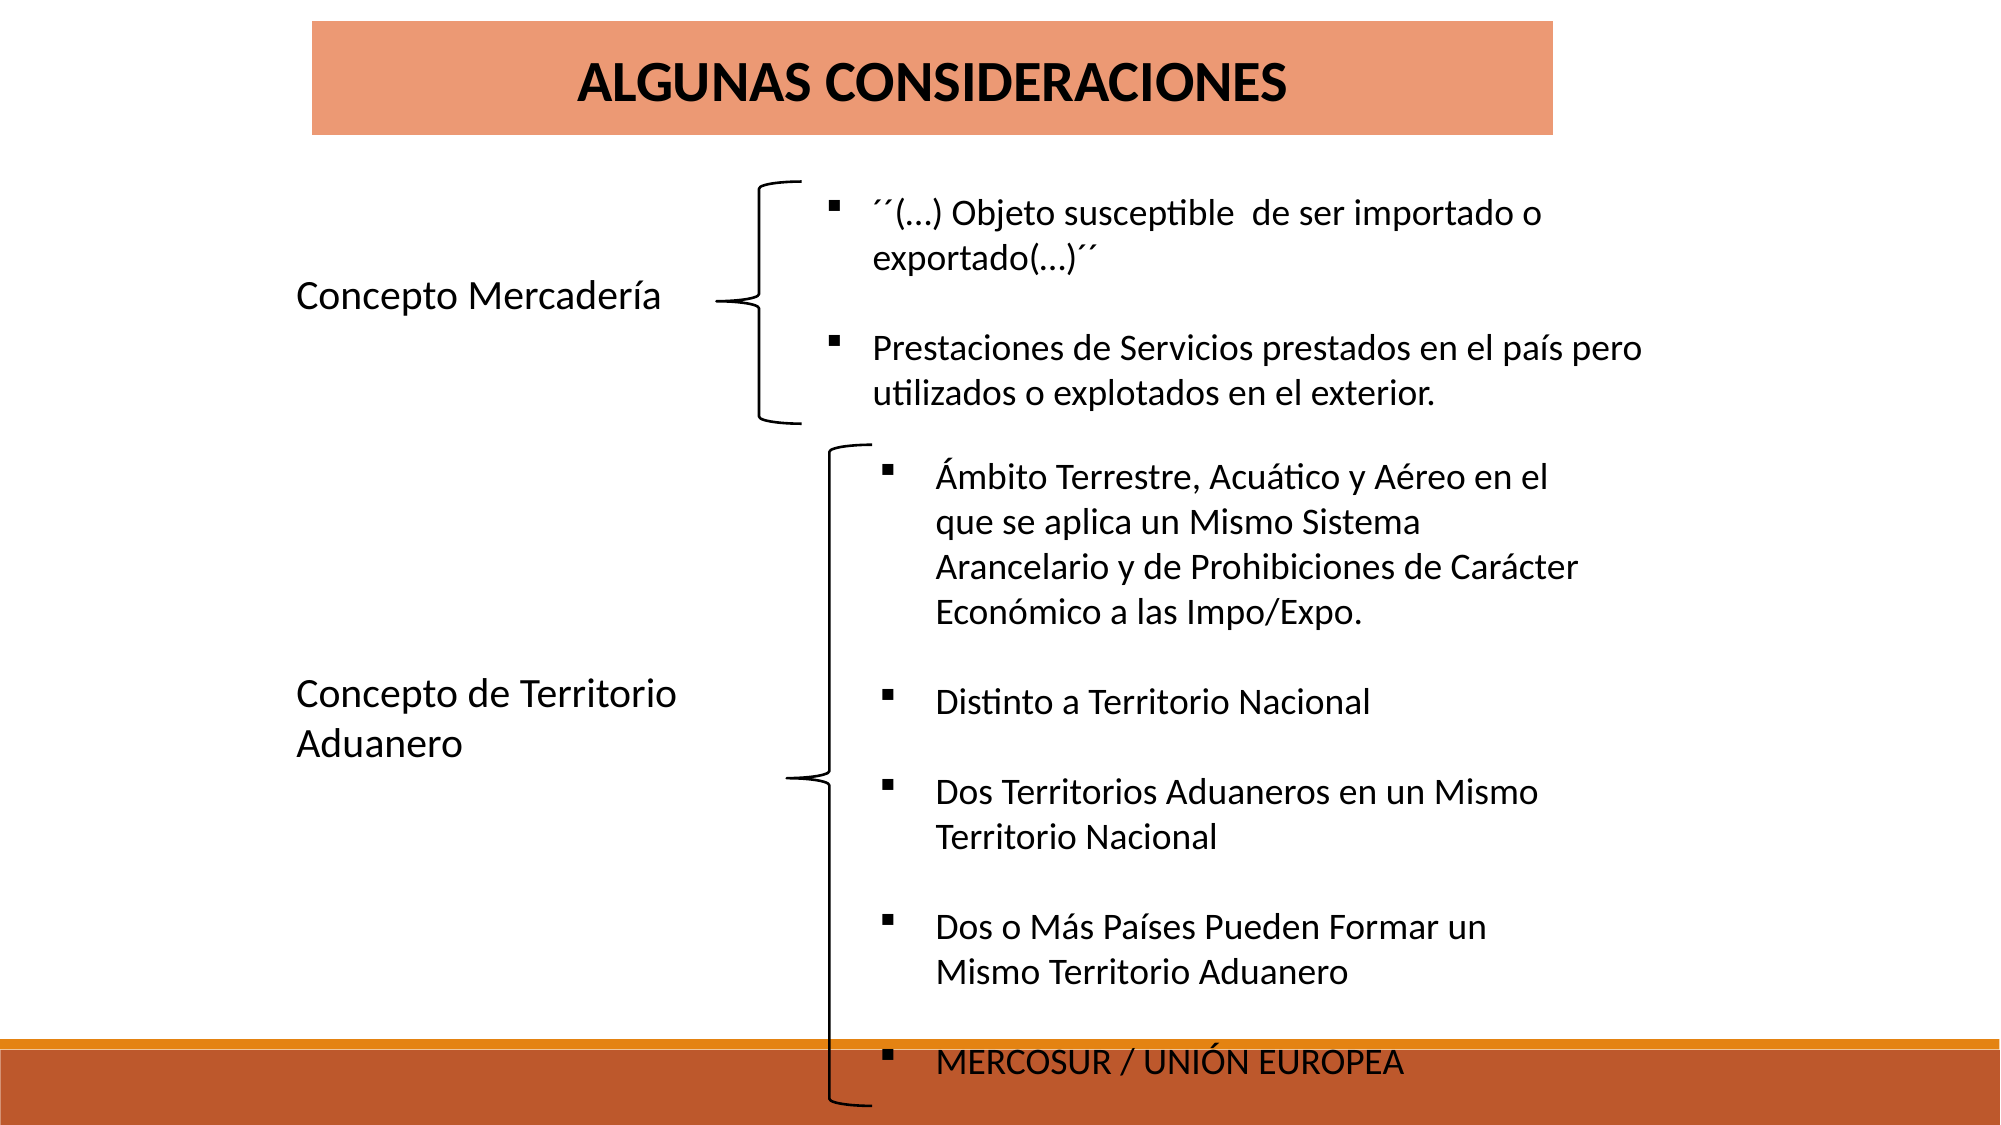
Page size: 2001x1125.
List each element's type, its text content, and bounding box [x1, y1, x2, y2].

text_box Ámbito Terrestre, Acuático y Aéreo en el que se aplica un Mismo Sistema Arancelario y de Prohibiciones de Carácter Económico a las Impo/Expo. Distinto a Territorio Nacional Dos Territorios Aduaneros en un Mismo Territorio Nacional Dos o Más Países Pueden Formar un Mismo Territorio Aduanero MERCOSUR / UNIÓN EUROPEA [873, 444, 1597, 1090]
text_box Concepto de Territorio Aduanero [281, 658, 828, 774]
text_box [785, 443, 873, 1108]
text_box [280, 180, 1733, 425]
text_box ALGUNAS CONSIDERACIONES [308, 17, 1557, 139]
